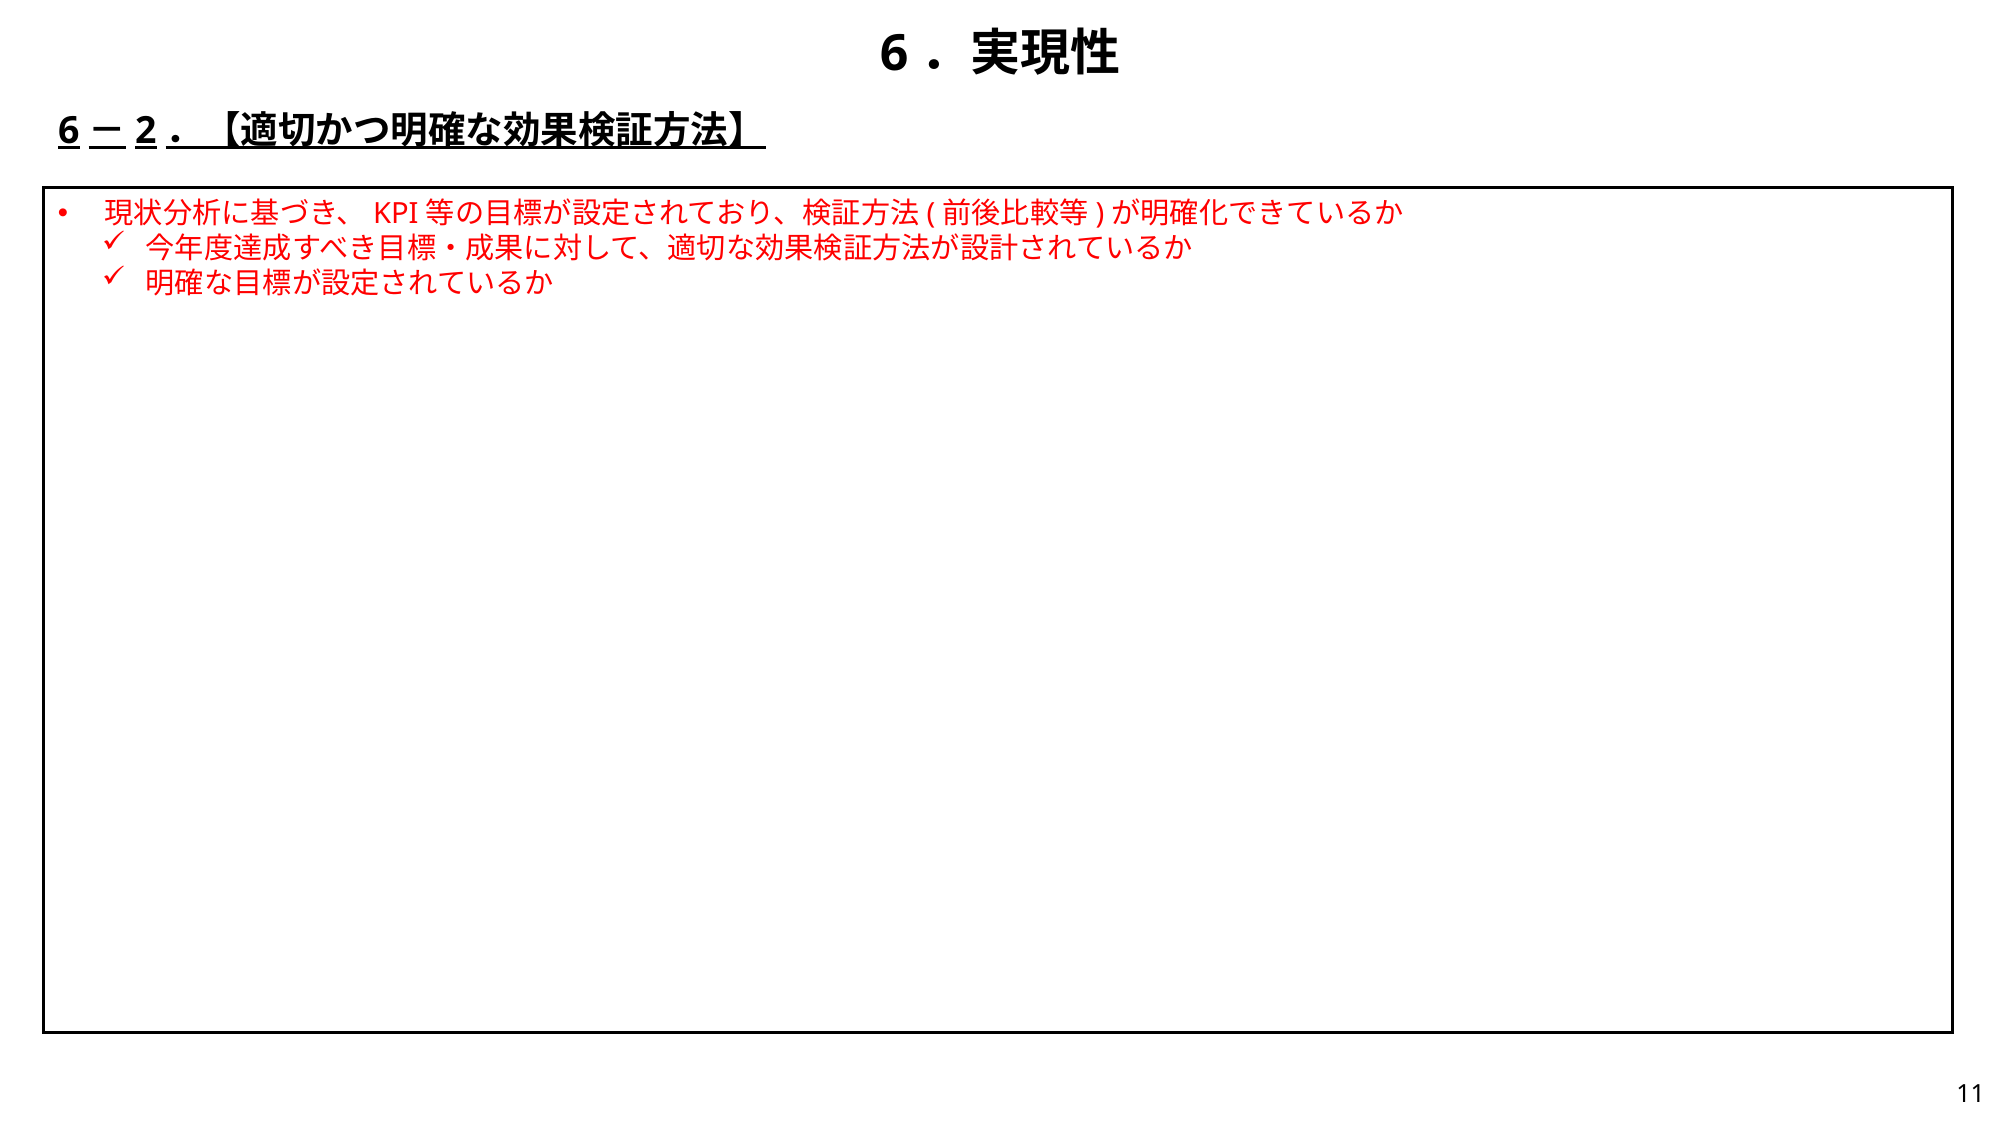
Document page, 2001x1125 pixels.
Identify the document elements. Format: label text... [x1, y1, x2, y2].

text_box 現状分析に基づき、KPI等の目標が設定されており、検証方法(前後比較等)が明確化できているか 今年度達成すべき目標・成果に対して、適切な効果検証方法が設計されているか 明確な目標が設定されているか [42, 186, 1953, 1034]
text_box 10 [1634, 1065, 2000, 1125]
text_box 6－2．【適切かつ明確な効果検証方法】 [43, 103, 1580, 159]
title 6．実現性 [187, 7, 1813, 101]
